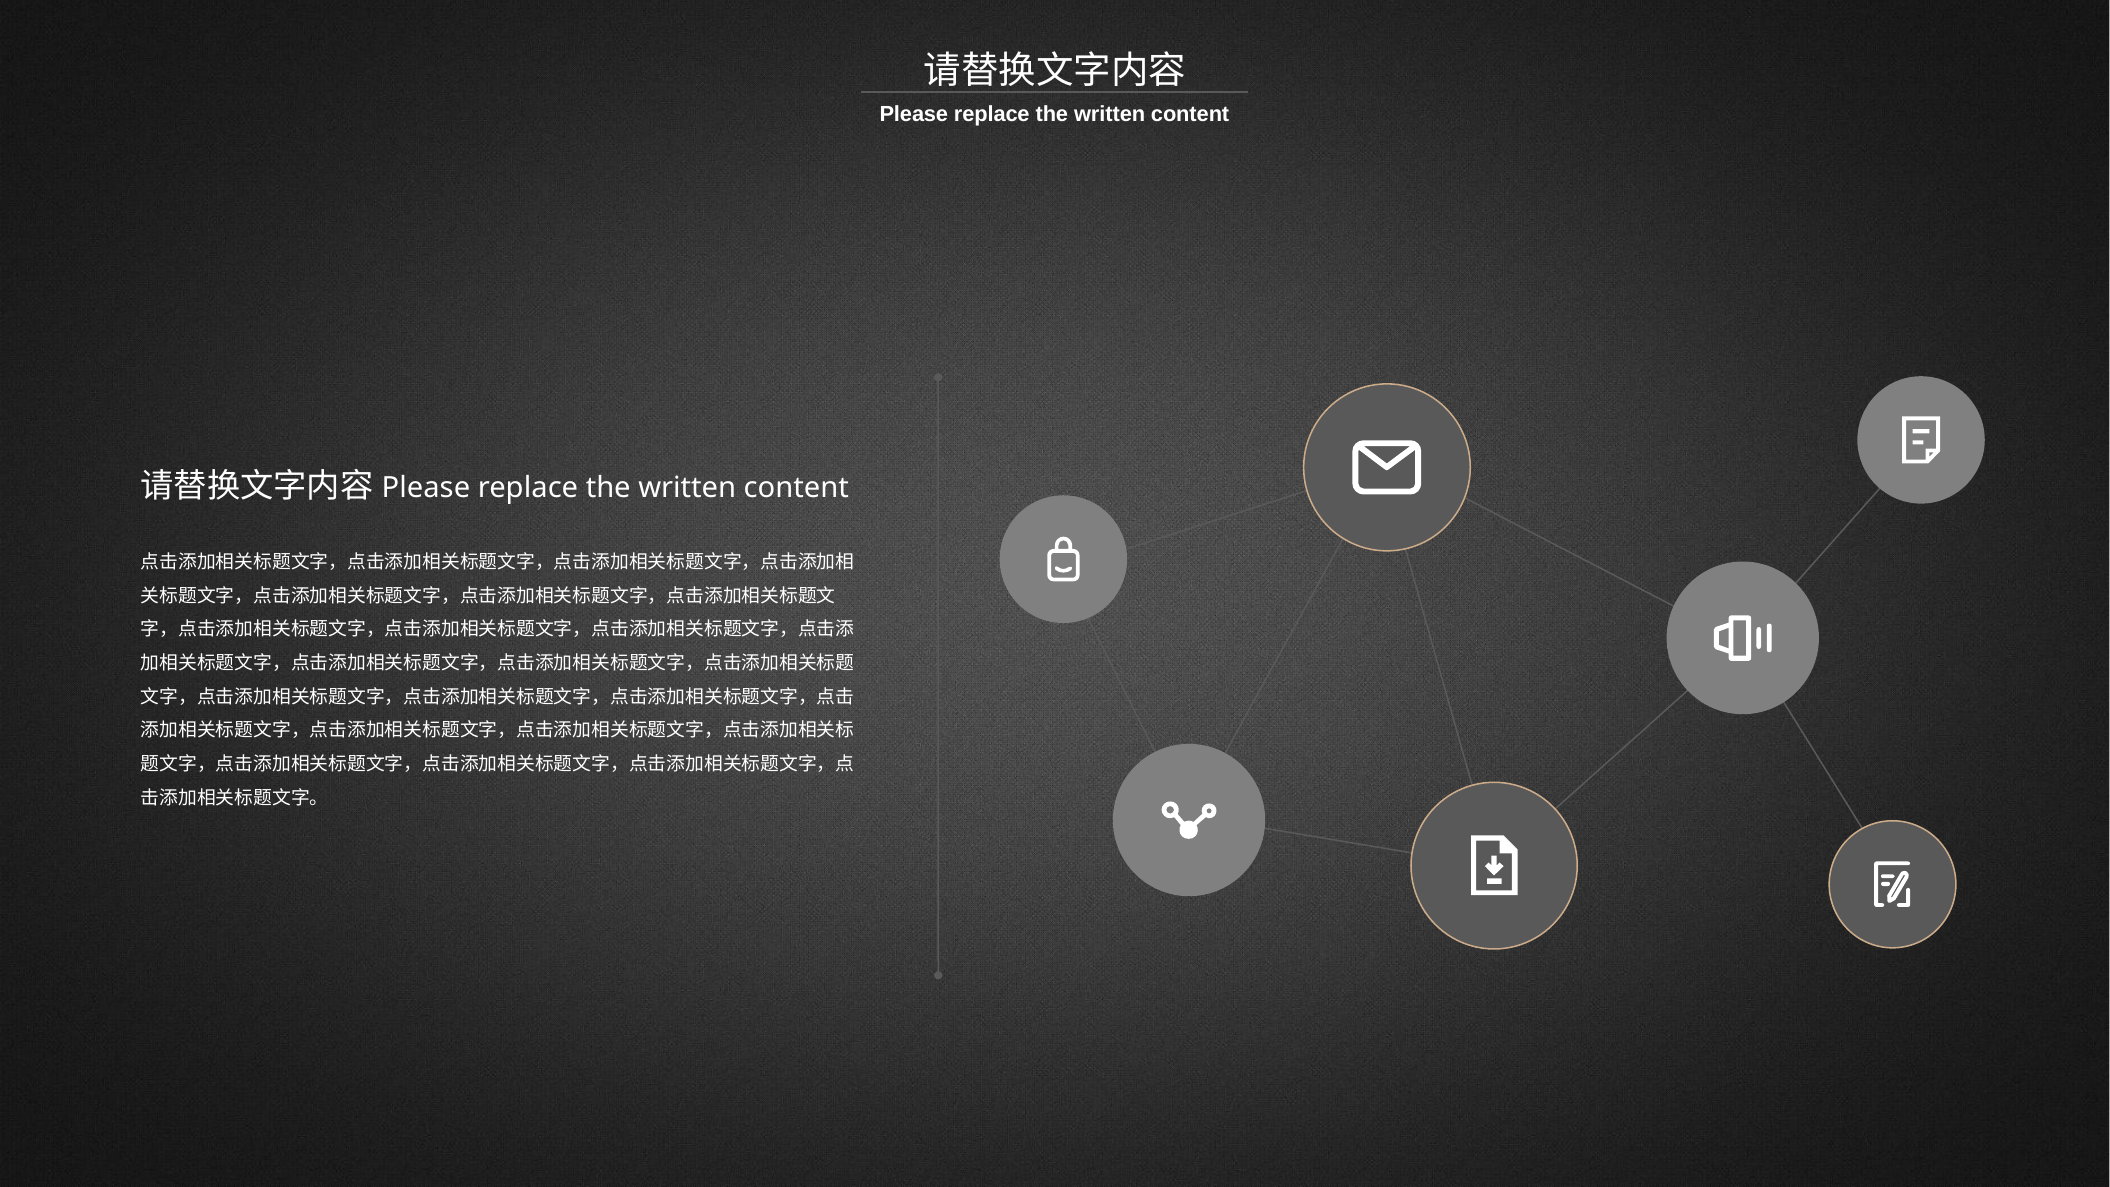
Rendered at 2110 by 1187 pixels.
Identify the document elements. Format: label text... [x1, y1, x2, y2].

text_box [1829, 820, 1956, 948]
text_box 请替换文字内容 [908, 93, 1201, 99]
text_box [1303, 383, 1471, 551]
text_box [1874, 861, 1911, 907]
picture [0, 0, 2110, 1187]
text_box 请替换文字内容 [908, 39, 1201, 91]
text_box [934, 373, 943, 980]
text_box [1902, 416, 1941, 464]
text_box [1112, 743, 1266, 897]
text_box 请替换文字内容Please replace the written content 点击添加相关标题文字，点击添加相关标题文字，点击添加相关标题文字，点击添加相关标题文字，点击添加相关标题文字，点击添加相关标题文字，点击添加相关标题文字，点击添加相关标题文字，点击添加相关标题文字，点击添加相关标题文字，点击添加相关标题文字，点击添加相关标题文字，点击添加相关标题文字，点击添加相关标题文字，点击添加相关标题文字，点击添加相关标题文字，点击添加相关标题文字，点击添加相关标题文字，点击添加相关标题文字，点击添加相关标题文字，点击添加相关标题文字，点击添加相关标题文字，点击添加相关标题文字，点击添加相关标题文字，点击添加相关标题文字。 [140, 444, 855, 809]
text_box [1857, 376, 1985, 504]
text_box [1470, 835, 1518, 896]
text_box [1411, 782, 1578, 949]
text_box [999, 495, 1128, 624]
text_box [1713, 615, 1772, 661]
text_box [1352, 440, 1422, 495]
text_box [1047, 536, 1080, 582]
text_box [1161, 801, 1217, 839]
text_box [1666, 561, 1819, 715]
text_box Please replace the written content [864, 93, 1245, 133]
